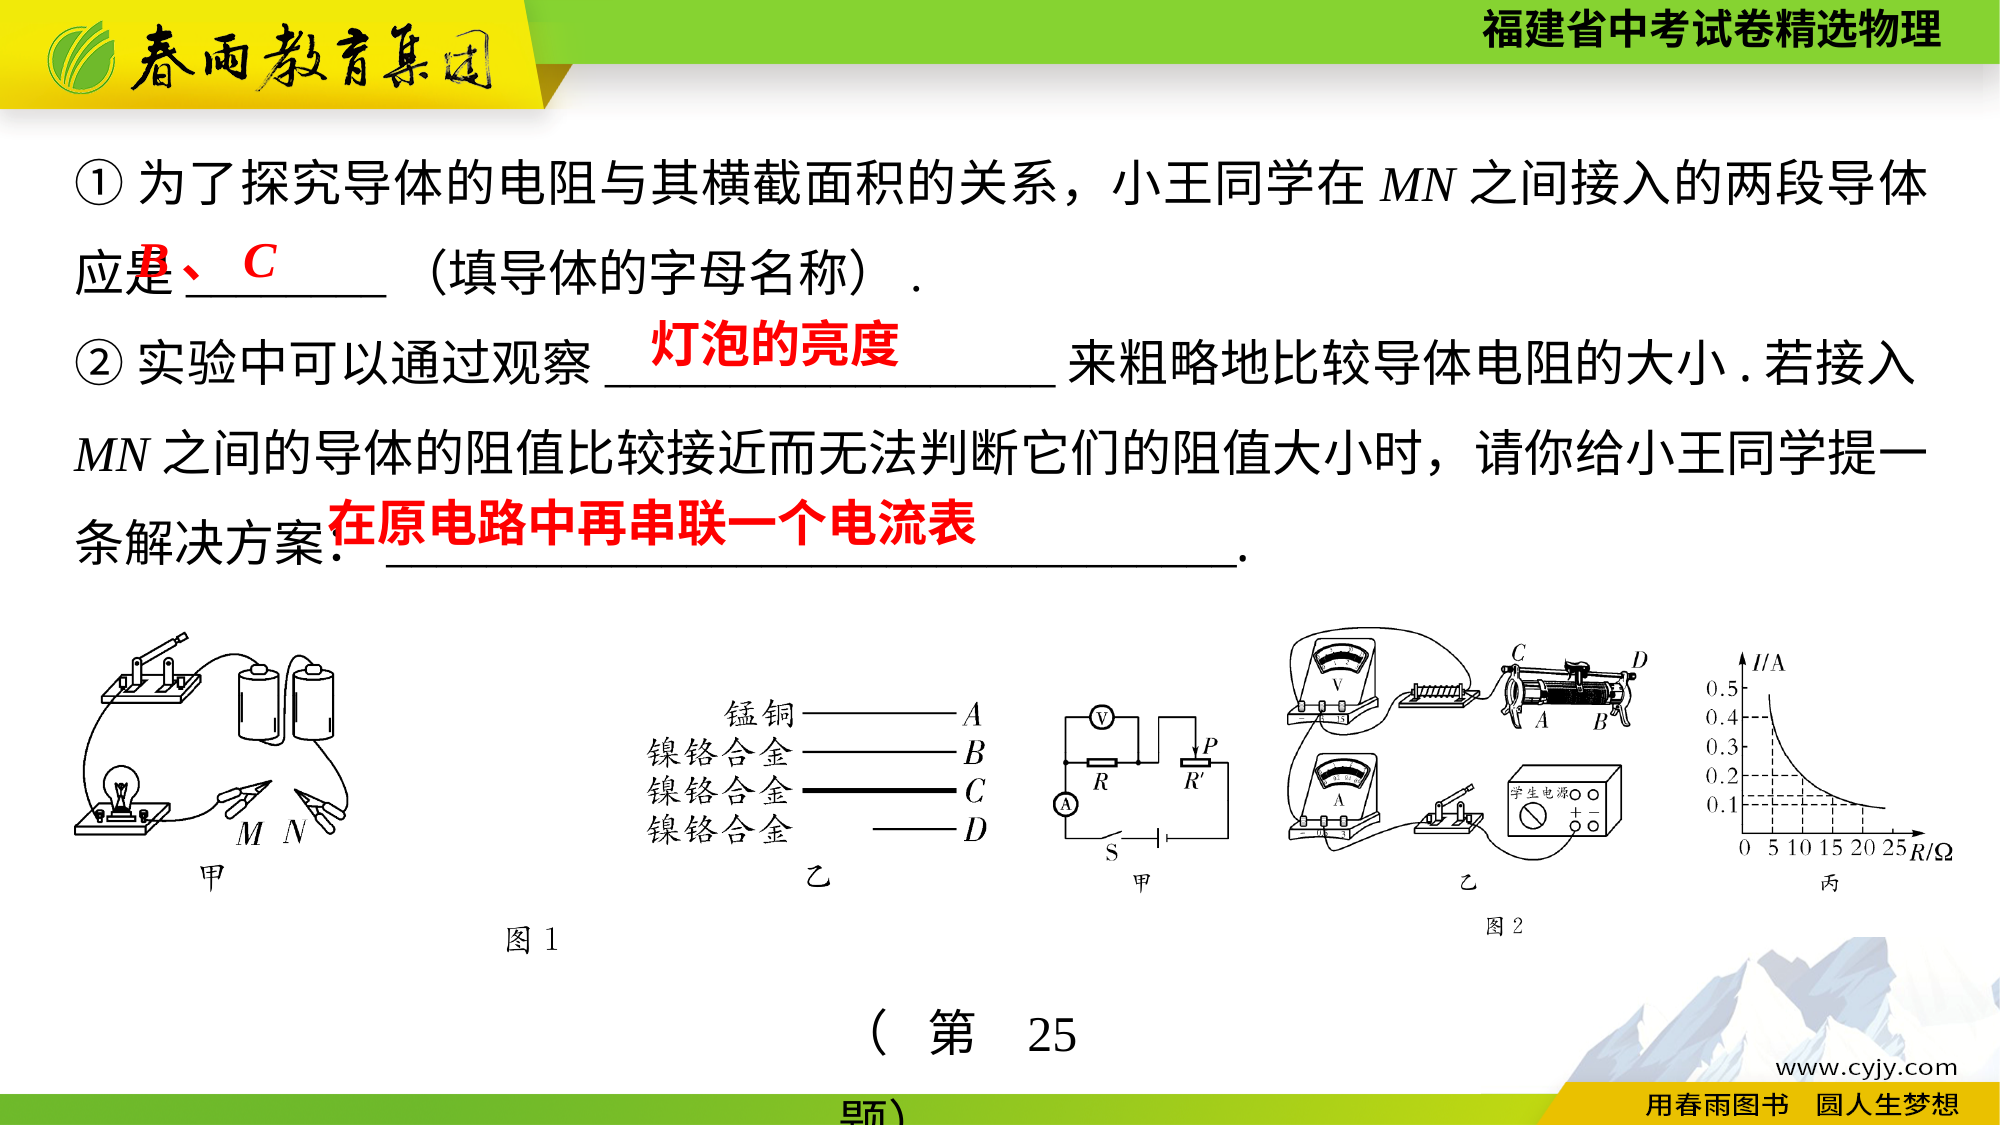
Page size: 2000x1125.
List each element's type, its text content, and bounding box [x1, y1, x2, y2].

text_box B、C [121, 219, 354, 295]
text_box 在原电路中再串联一个电流表 [312, 483, 993, 559]
text_box 灯泡的亮度 [635, 304, 916, 380]
text_box （第25题） [824, 964, 1104, 1069]
picture [0, 0, 2000, 1125]
list ①为了探究导体的电阻与其横截面积的关系，小王同学在MN之间接入的两段导体应是________（填导体的字母名称）. ②实验中可以通过观察__________________来粗略地比较导体电阻的大小.若接入MN之间的导体的阻值比较接近而无法判断它们的阻值大小时，请你给小王同学提一条解决方案：__________________________________. [59, 113, 1944, 572]
